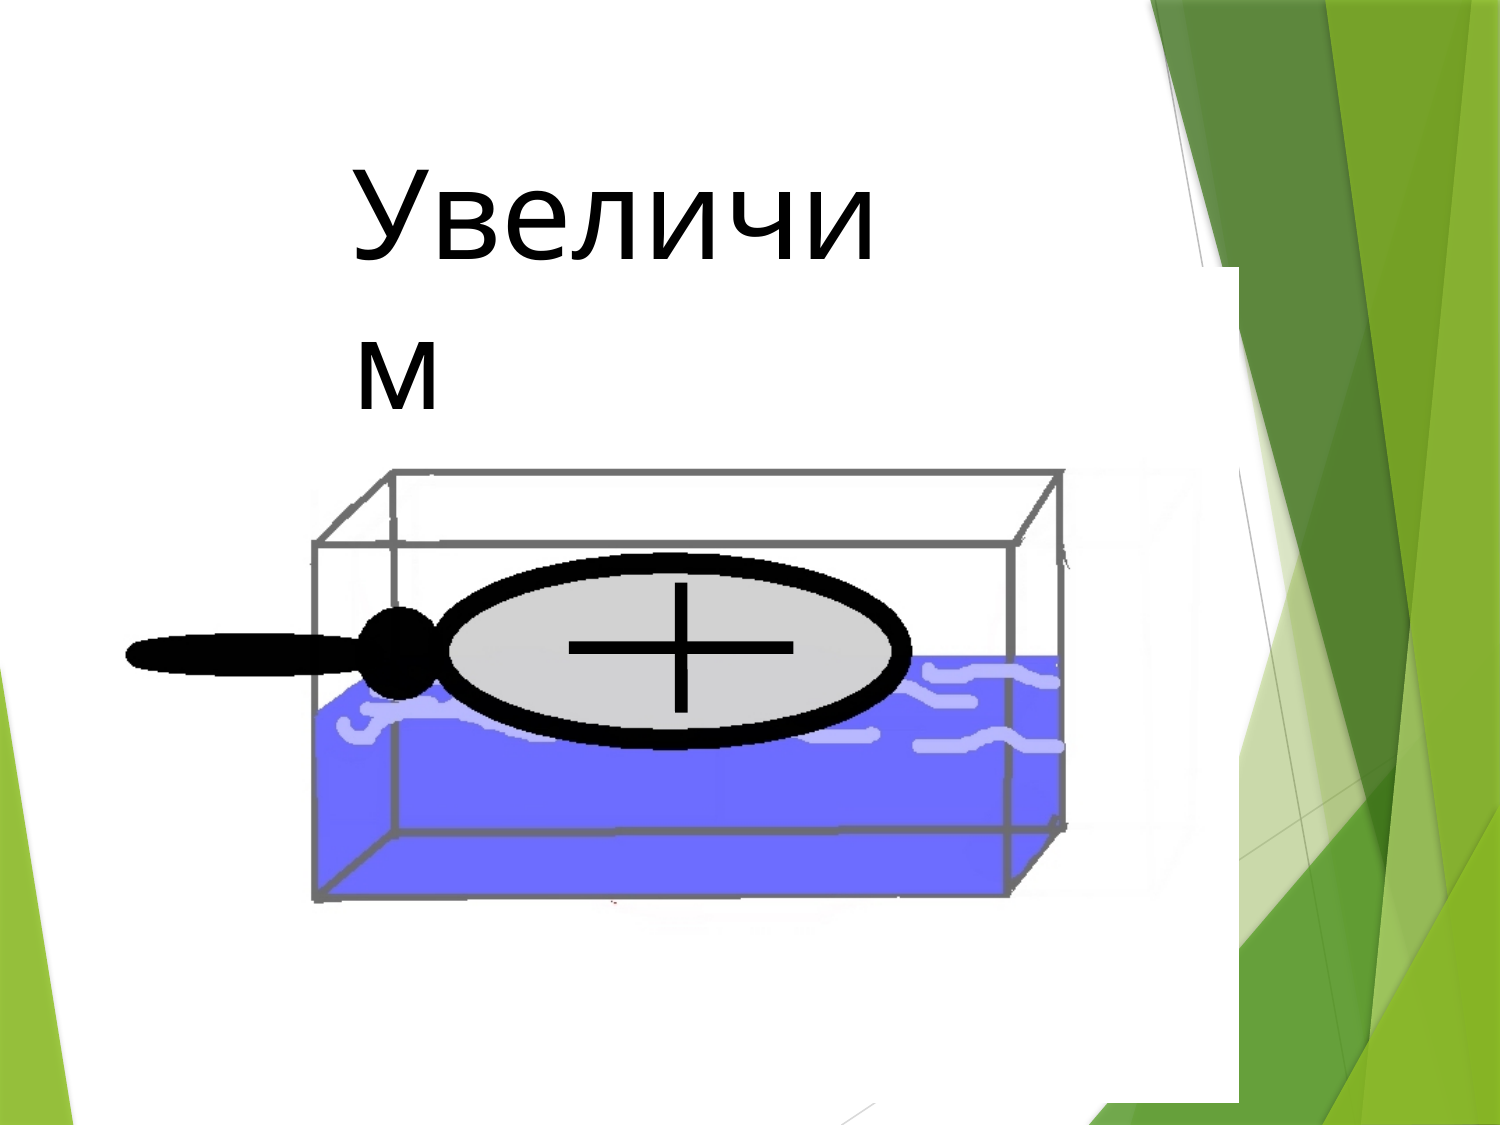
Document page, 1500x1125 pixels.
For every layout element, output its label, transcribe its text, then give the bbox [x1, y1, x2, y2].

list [123, 266, 1239, 1104]
text_box Увеличим [336, 126, 979, 265]
